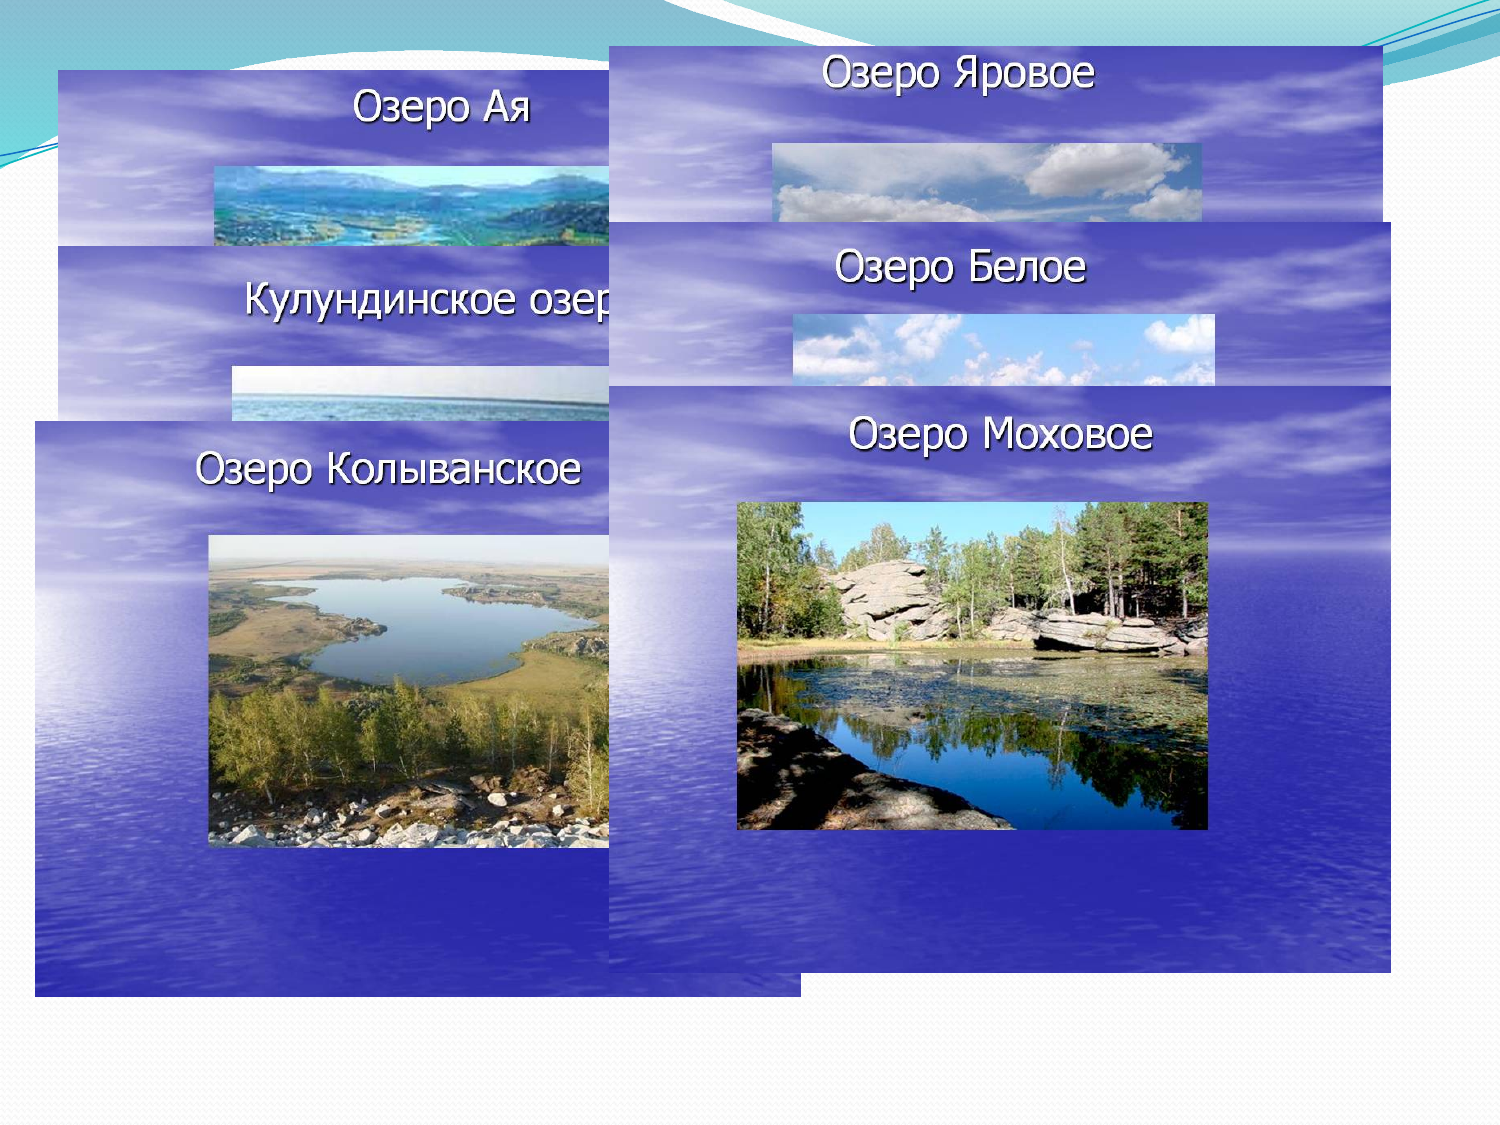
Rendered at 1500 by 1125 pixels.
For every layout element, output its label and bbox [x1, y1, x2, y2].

picture [609, 46, 1391, 973]
picture [34, 70, 801, 997]
